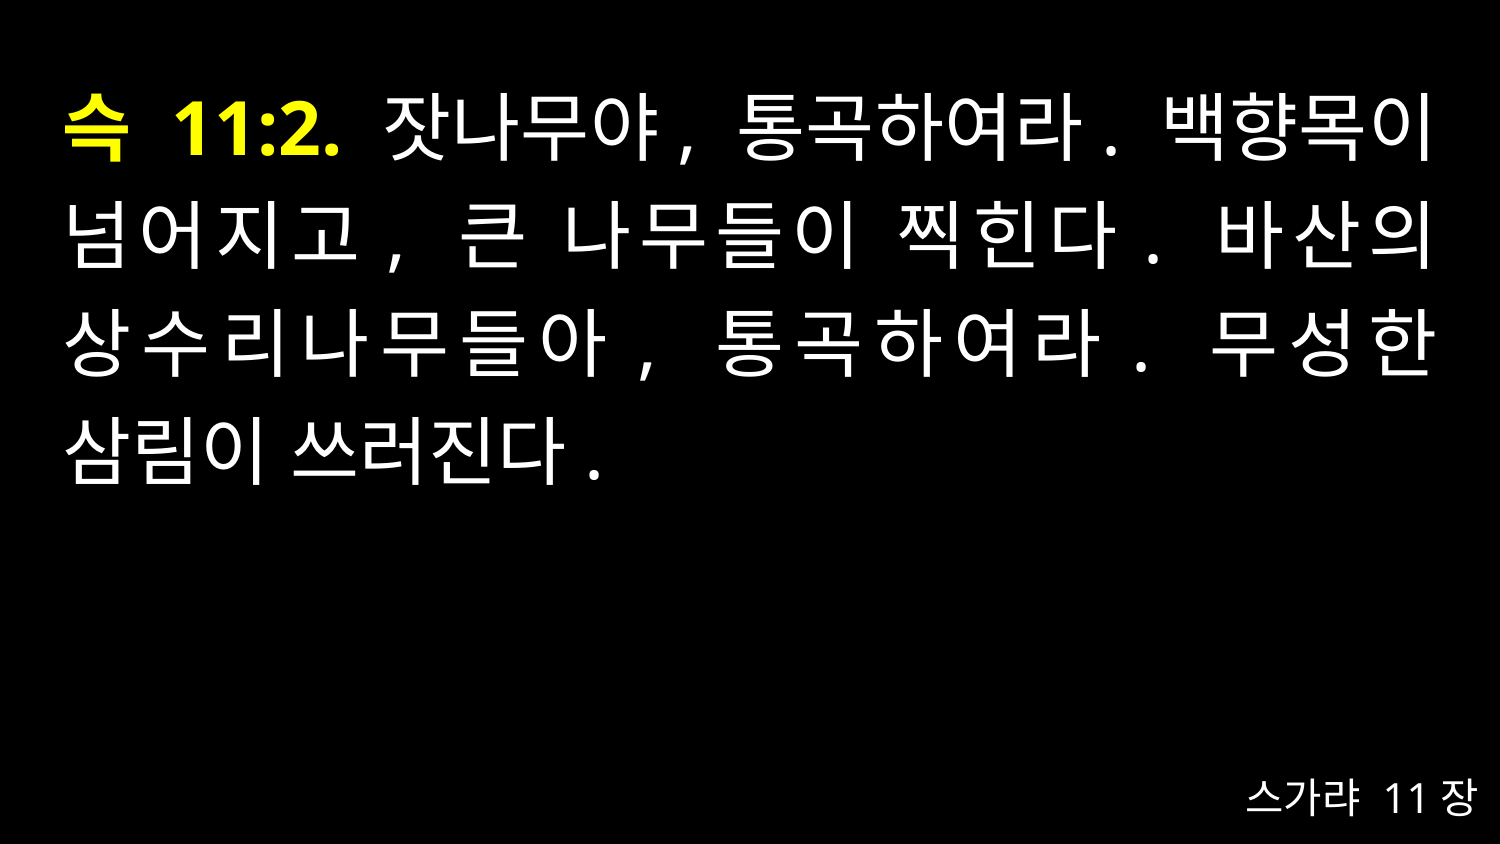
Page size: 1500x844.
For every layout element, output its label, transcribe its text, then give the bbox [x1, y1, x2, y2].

subtitle 스가랴 11장 [916, 770, 1500, 844]
title 슥 11:2. 잣나무야, 통곡하여라. 백향목이 넘어지고, 큰 나무들이 찍힌다. 바산의 상수리나무들아, 통곡하여라. 무성한 삼림이 쓰러진다. [0, 0, 1500, 844]
